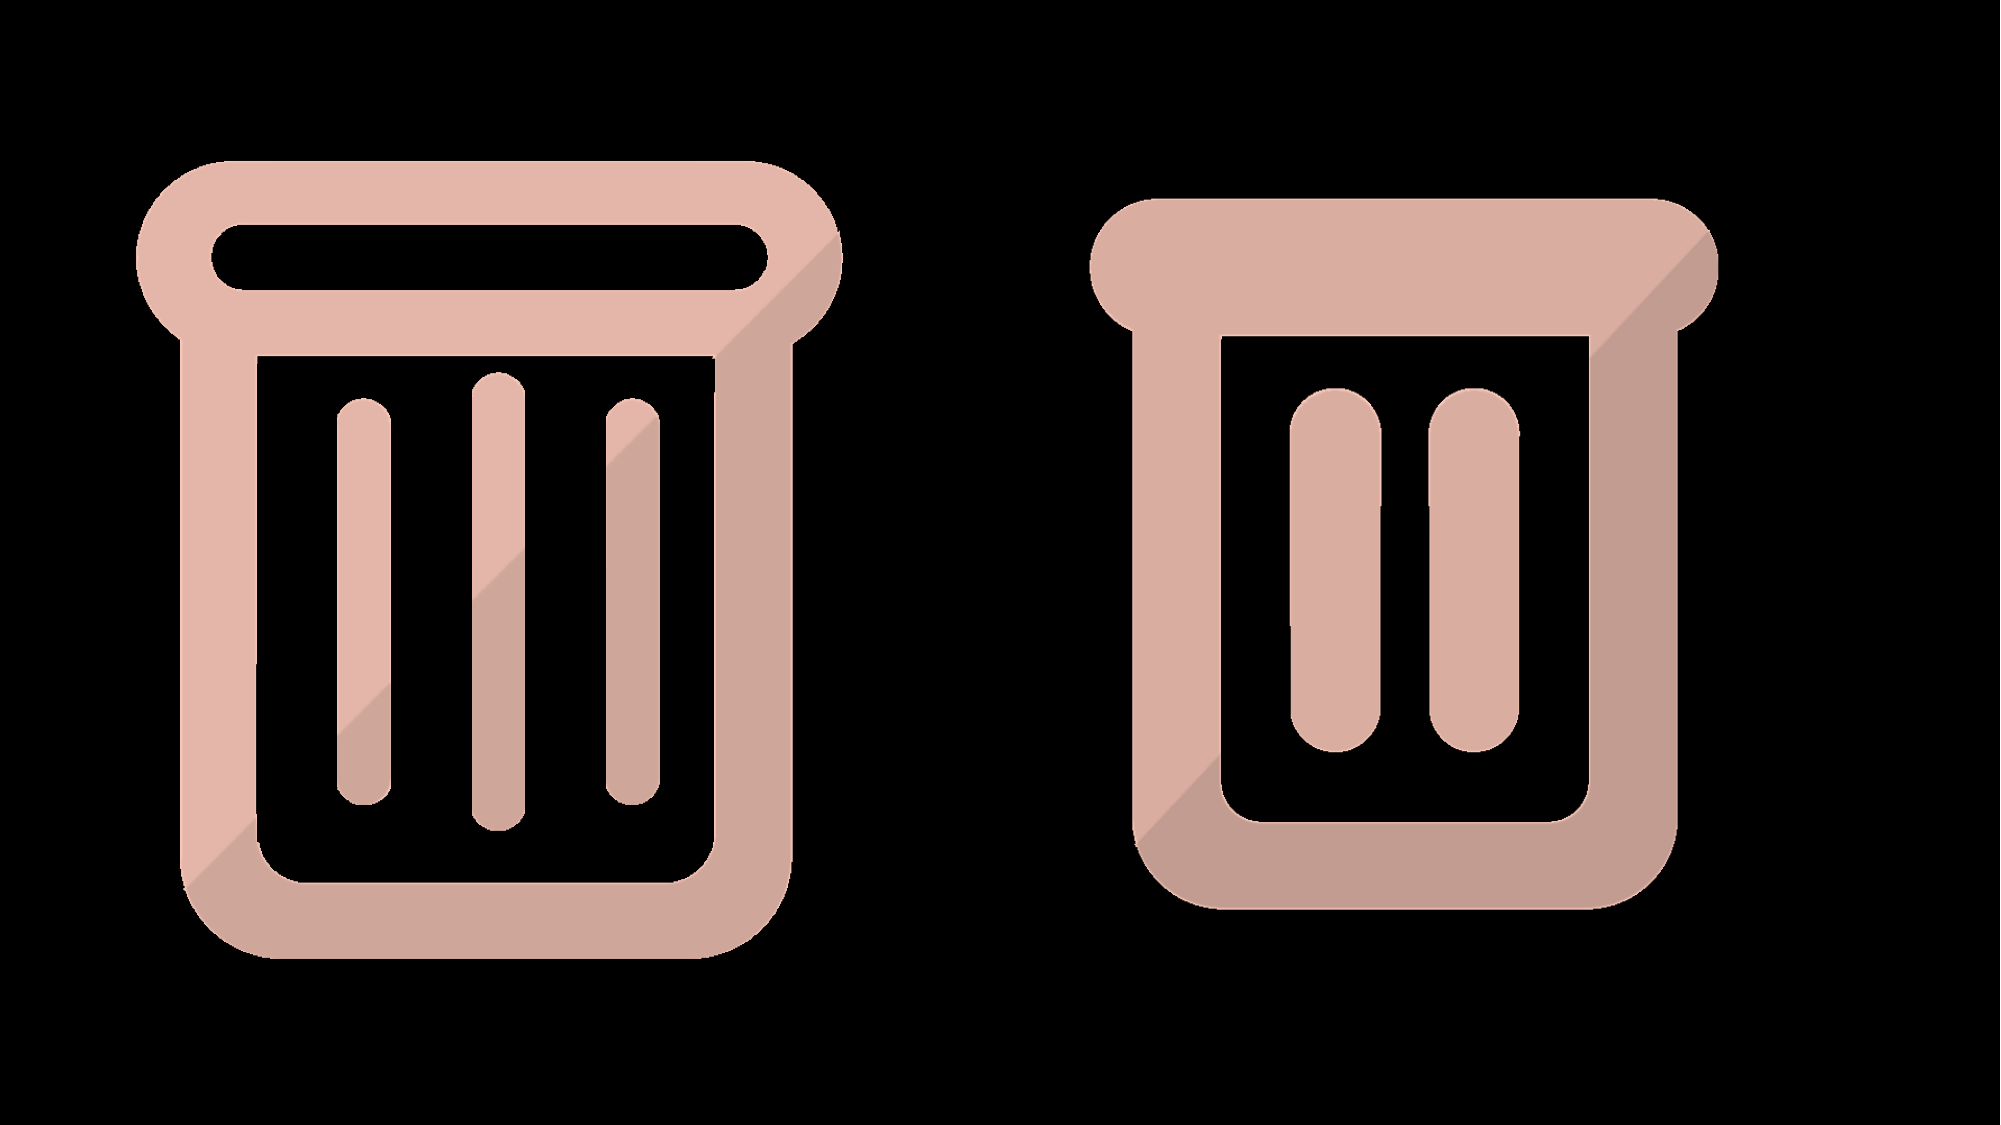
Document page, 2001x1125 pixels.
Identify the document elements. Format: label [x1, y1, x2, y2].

picture [60, 85, 1884, 1040]
